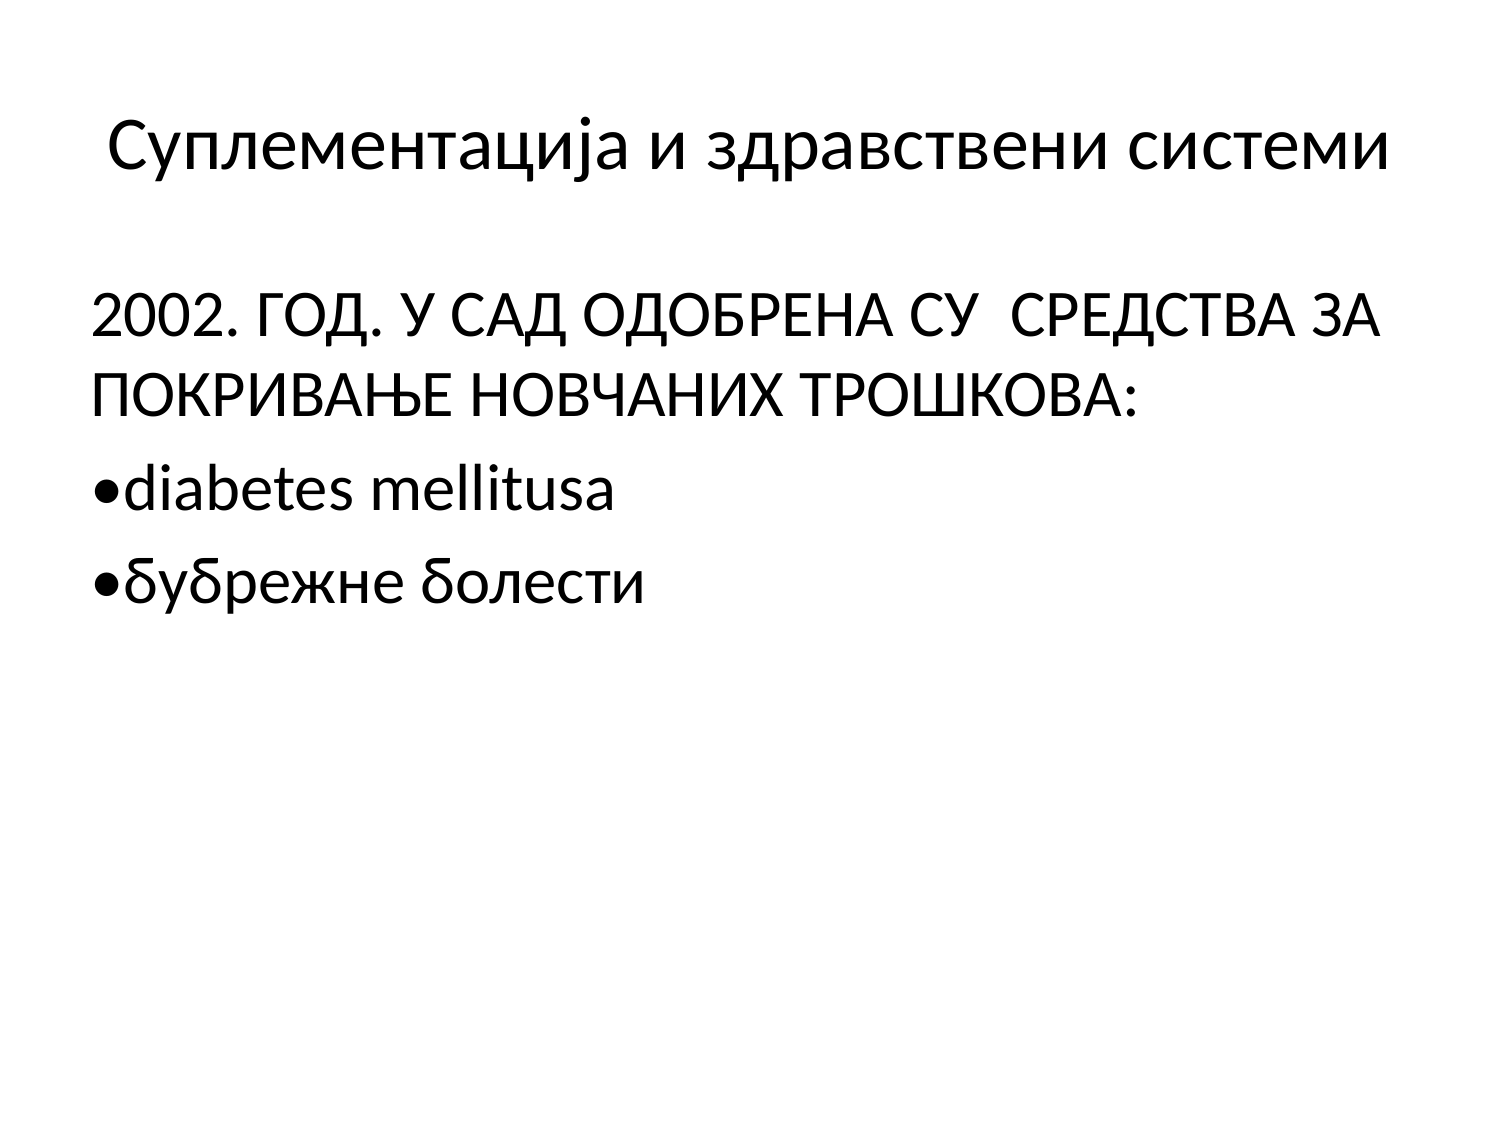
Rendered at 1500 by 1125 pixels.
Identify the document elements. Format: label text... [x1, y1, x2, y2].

title Суплементација и здравствени системи [75, 45, 1425, 233]
list 2002. ГОД. У САД ОДОБРЕНА СУ СРЕДСТВА ЗА ПОКРИВАЊЕ НОВЧАНИХ ТРОШКОВА: •diabetes mellitusa •бубрежне болести [75, 262, 1425, 1005]
